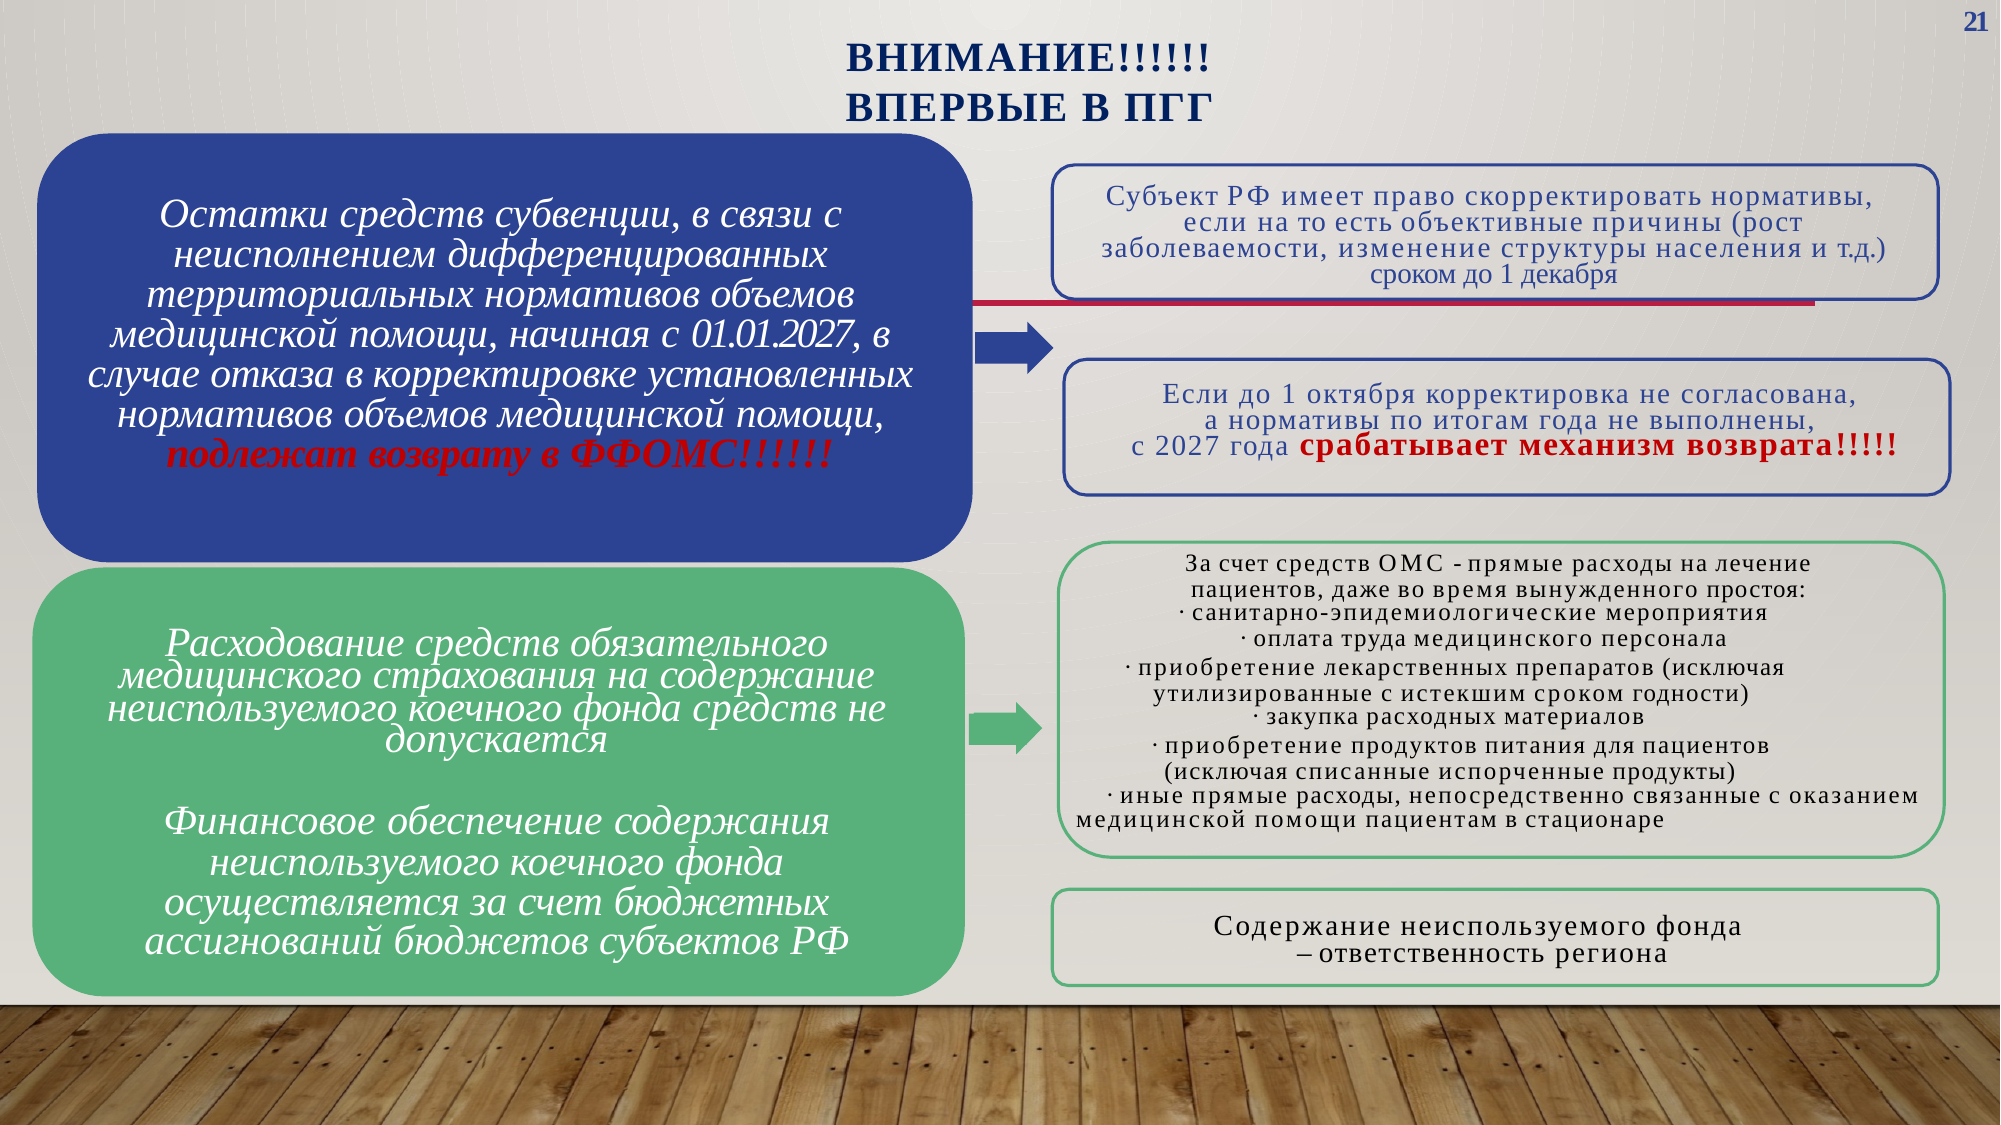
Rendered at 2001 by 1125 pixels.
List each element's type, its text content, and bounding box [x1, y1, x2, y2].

text_box [968, 702, 1043, 755]
picture [0, 1005, 2000, 1125]
text_box [1058, 551, 1945, 858]
text_box За счет средств ОМС - прямые расходы на лечение пациентов, даже во время вынужденного простоя: · санитарно-эпидемиологические мероприятия · оплата труда медицинского персонала · приобретение лекарственных препаратов (исключая утилизированные с истекшим сроком годности) · закупка расходных материалов · приобретение продуктов питания для пациентов (исключая списанные испорченные продукты) · иные прямые расходы, непосредственно связанные с оказанием медицинской помощи пациентам в стационаре [1073, 542, 1922, 833]
text_box Расходование средств обязательного медицинского страхования на содержание неиспользуемого коечного фонда средств не допускается Финансовое обеспечение содержания неиспользуемого коечного фонда осуществляется за счет бюджетных ассигнований бюджетов субъектов РФ [55, 623, 937, 963]
text_box [1052, 889, 1939, 986]
text_box [1063, 359, 1950, 496]
text_box [37, 133, 973, 563]
text_box Остатки средств субвенции, в связи с неисполнением дифференцированных территориальных нормативов объемов медицинской помощи, начиная с 01.01.2027, в случае отказа в корректировке установленных нормативов объемов медицинской помощи, подлежат возврату в ФФОМС!!!!!! [49, 186, 950, 476]
text_box Субъект РФ имеет право скорректировать нормативы, если на то есть объективные причины (рост заболеваемости, изменение структуры населения и т.д.) сроком до 1 декабря [1066, 177, 1922, 290]
text_box Содержание неиспользуемого фонда – ответственность региона [1080, 904, 1885, 969]
text_box Если до 1 октября корректировка не согласована, а нормативы по итогам года не выполнены, с 2027 года срабатывает механизм возврата!!!!! [1091, 375, 1939, 462]
title ВНИМАНИЕ!!!!!! Впервые В пгг [133, 15, 1924, 218]
text_box [32, 567, 965, 997]
text_box [1052, 164, 1939, 300]
text_box [975, 321, 1054, 375]
text_box 21 [1951, 0, 2000, 37]
